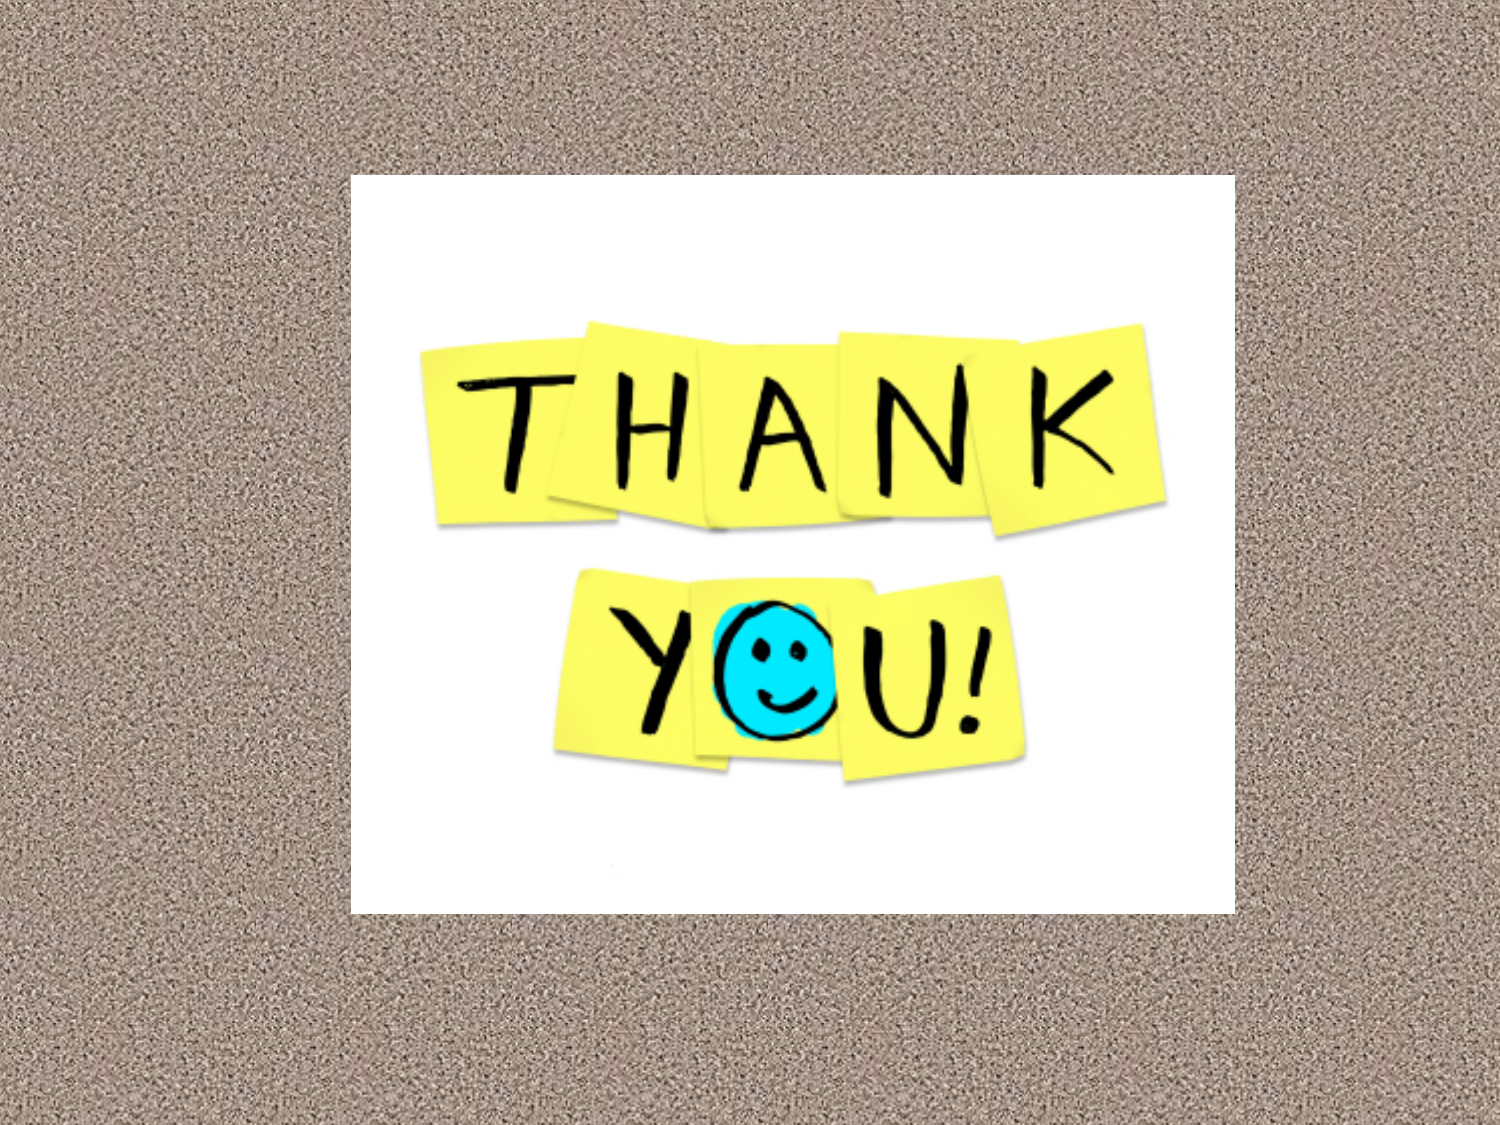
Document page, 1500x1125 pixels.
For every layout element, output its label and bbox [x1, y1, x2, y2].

text_box [117, 140, 1055, 202]
picture [0, 0, 1500, 1125]
